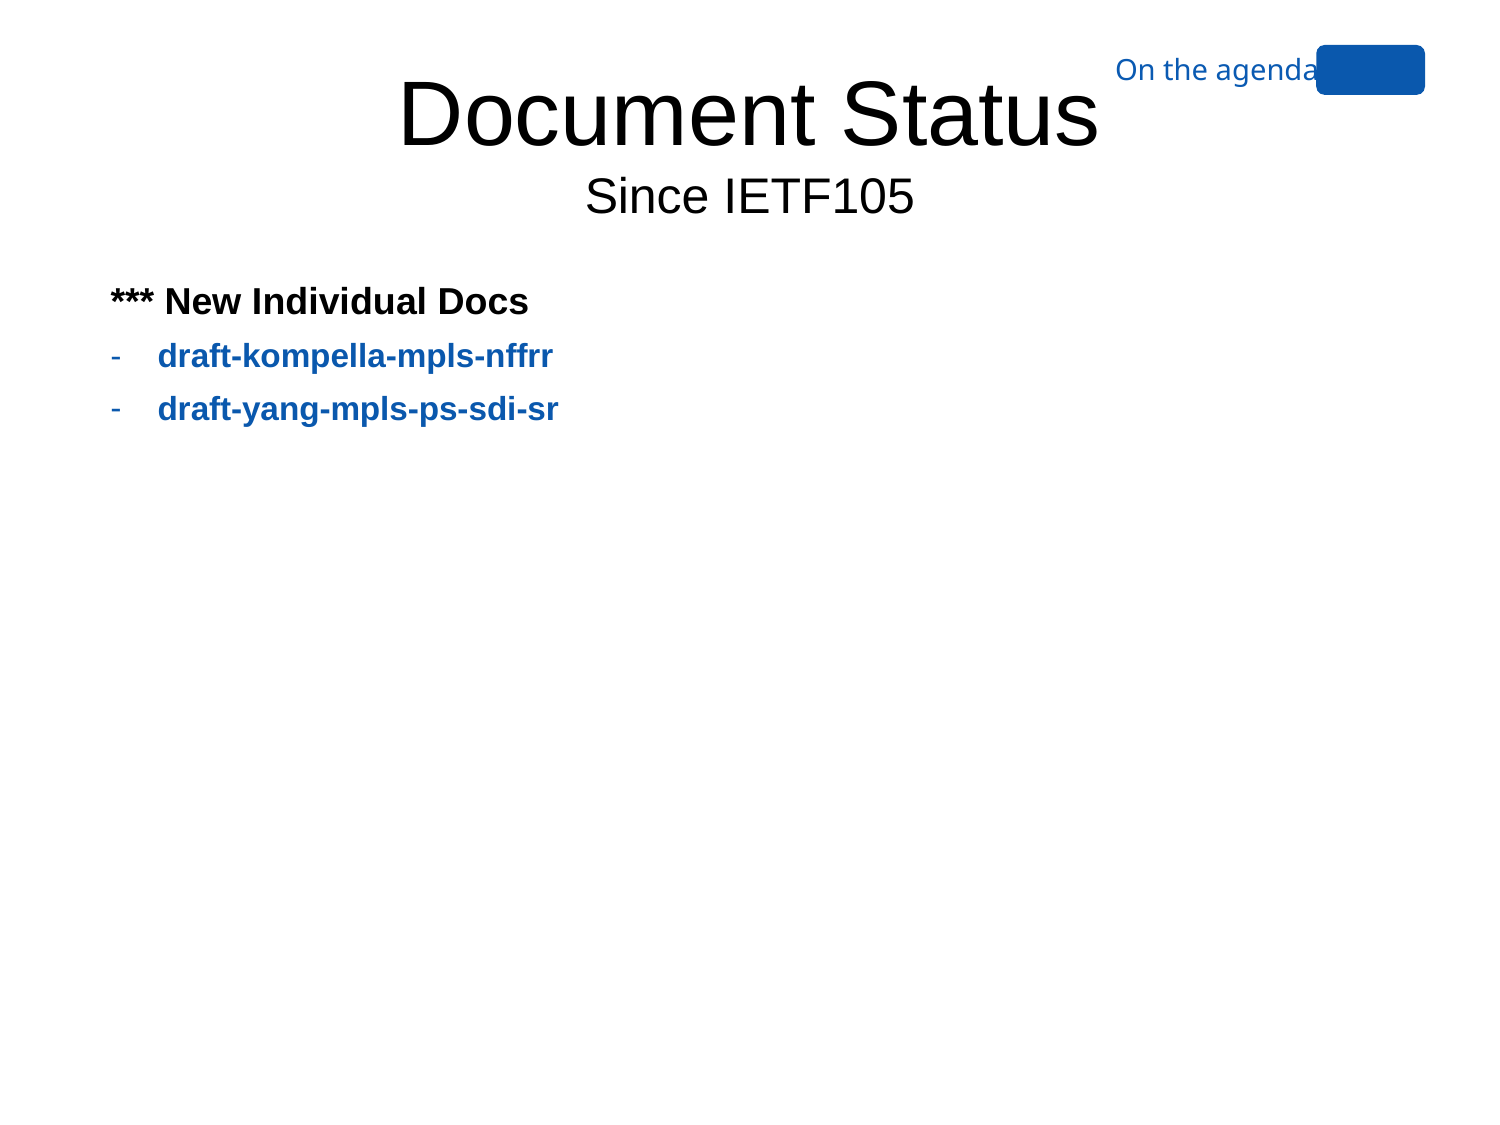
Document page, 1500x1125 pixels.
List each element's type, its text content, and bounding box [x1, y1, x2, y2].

title Document Status Since IETF105 [75, 45, 1425, 233]
text_box On the agenda [1099, 43, 1344, 130]
text_box *** New Individual Docs draft-kompella-mpls-nffrr draft-yang-mpls-ps-sdi-sr [95, 269, 1405, 434]
text_box [1344, 44, 1426, 95]
